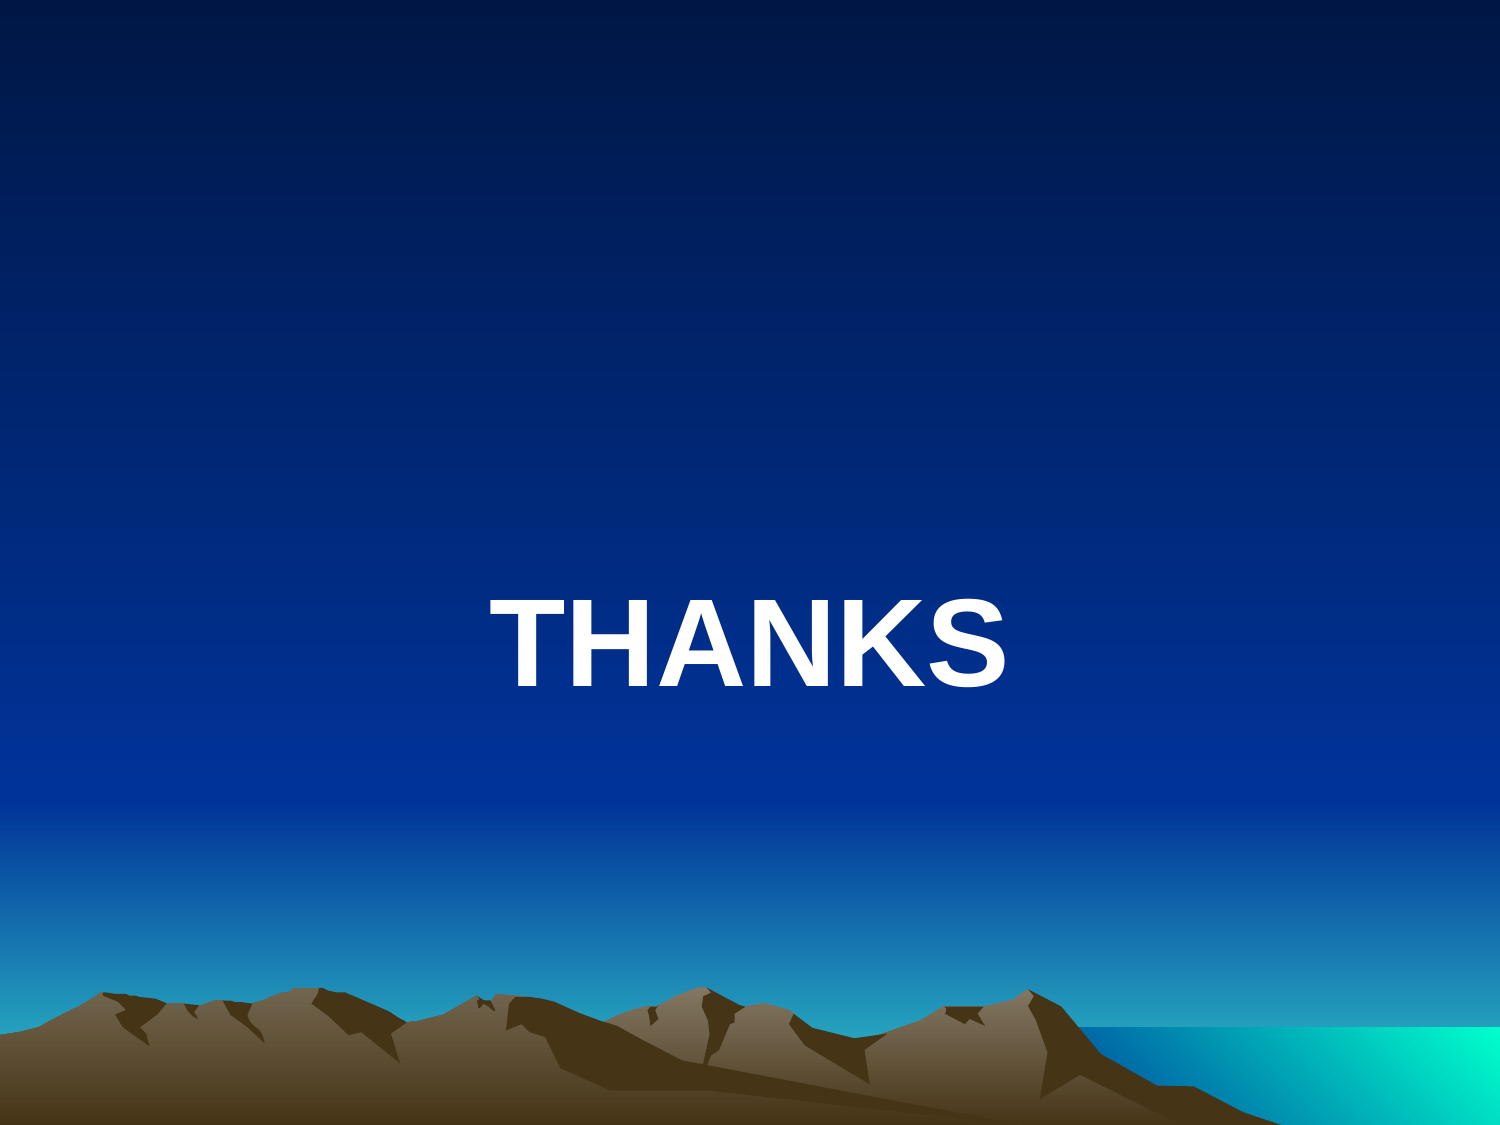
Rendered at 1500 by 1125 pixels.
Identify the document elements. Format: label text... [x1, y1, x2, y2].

list THANKS [74, 262, 1426, 1001]
